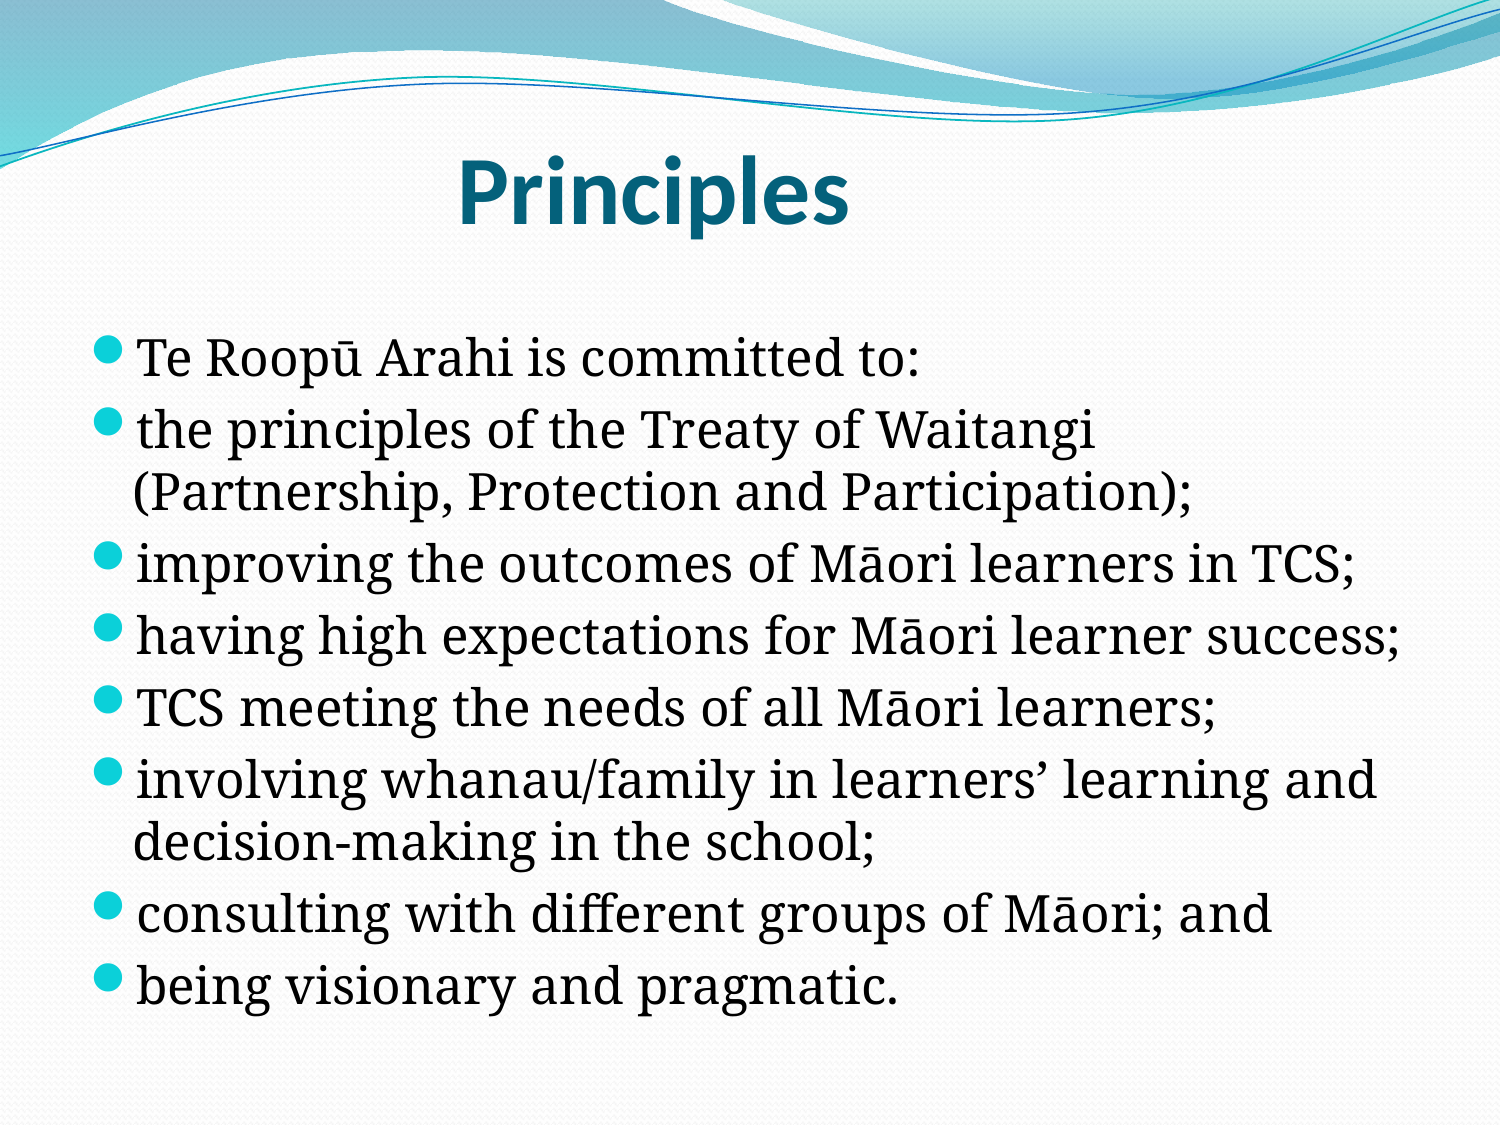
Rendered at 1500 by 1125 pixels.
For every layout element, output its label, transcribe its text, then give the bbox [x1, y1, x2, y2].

list Te Roopū Arahi is committed to: the principles of the Treaty of Waitangi (Partnership, Protection and Participation); improving the outcomes of Māori learners in TCS; having high expectations for Māori learner success; TCS meeting the needs of all Māori learners; involving whanau/family in learners’ learning and decision-making in the school; consulting with different groups of Māori; and being visionary and pragmatic. [75, 317, 1425, 1038]
title Principles [457, 117, 980, 317]
